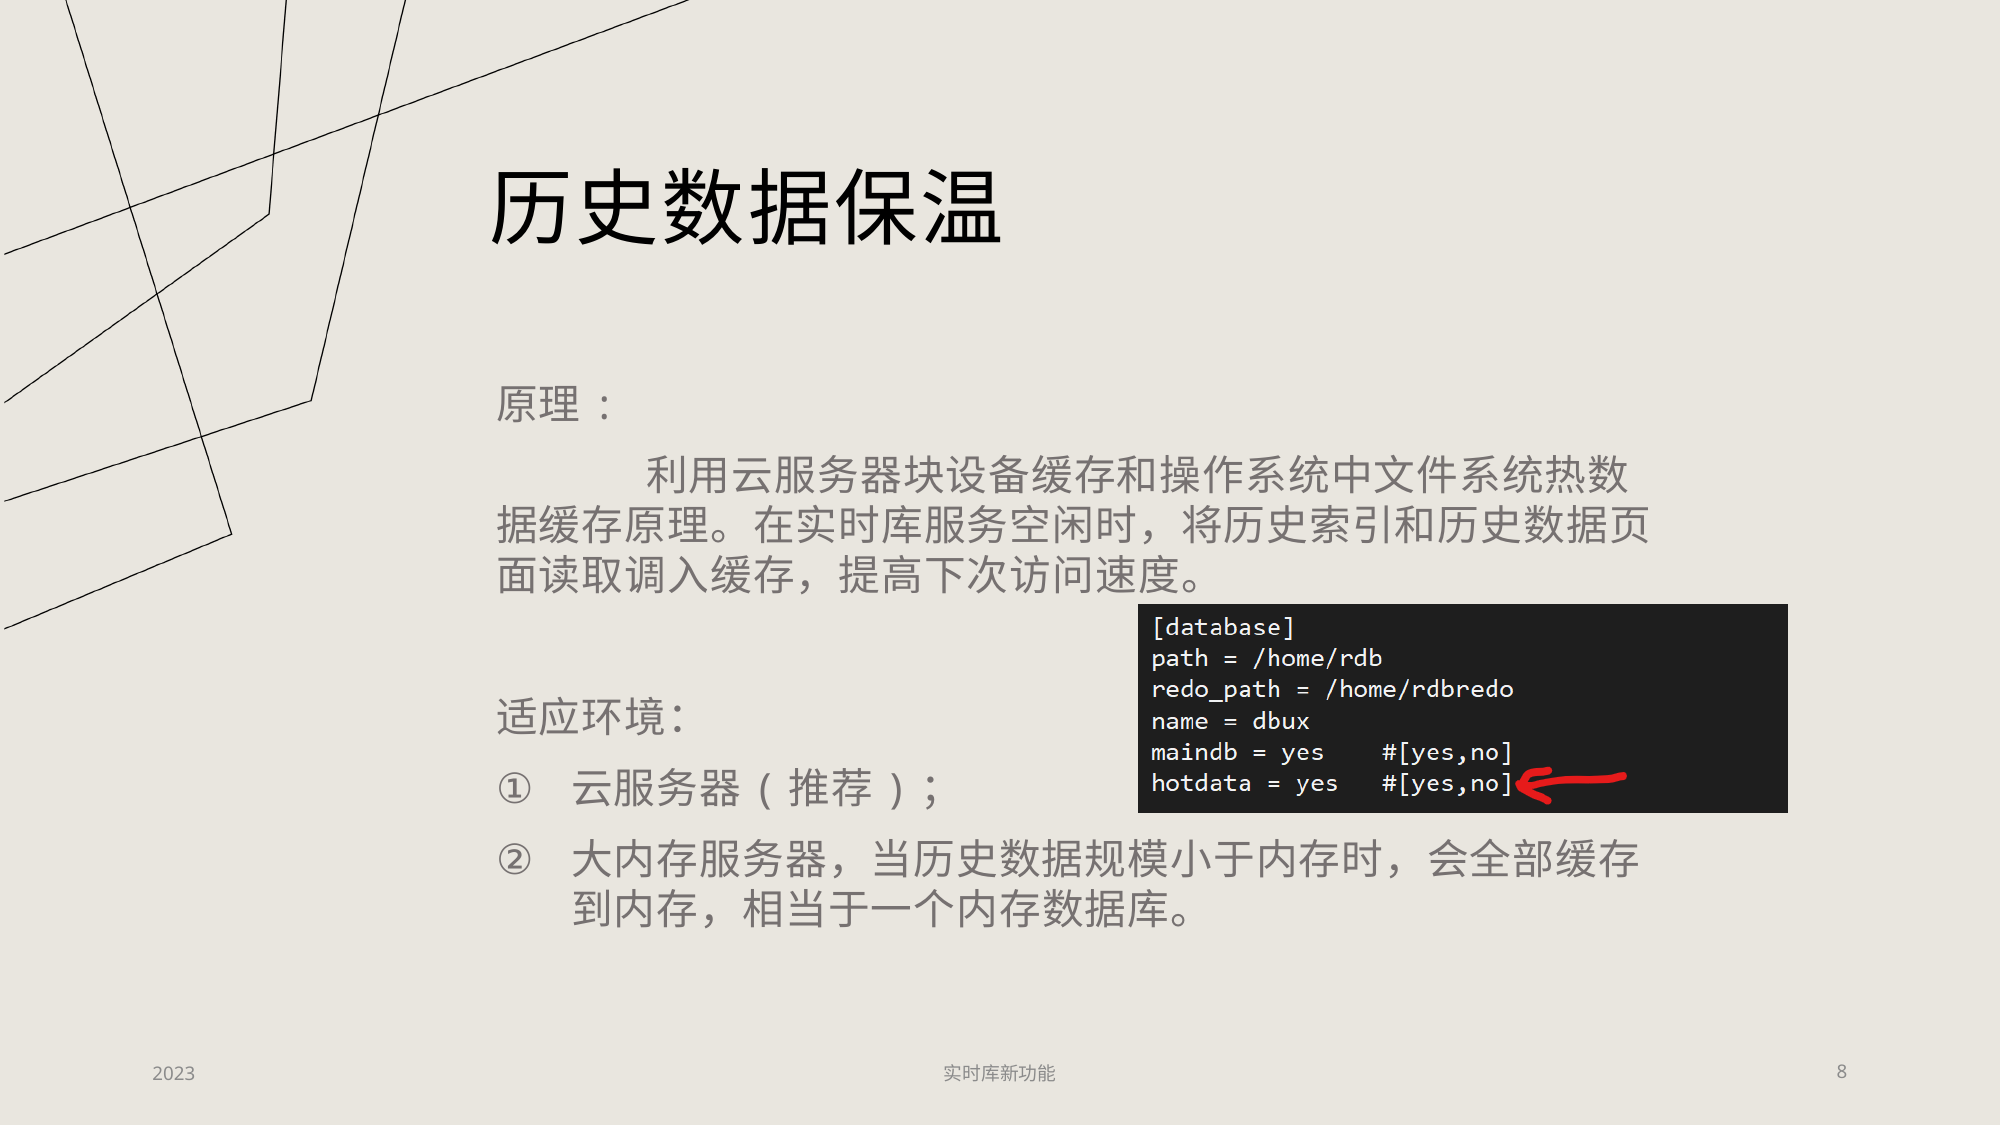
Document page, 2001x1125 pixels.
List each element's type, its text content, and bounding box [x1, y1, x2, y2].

slide_number 2023 [137, 1042, 588, 1103]
list 原理: 利用云服务器块设备缓存和操作系统中文件系统热数据缓存原理。在实时库服务空闲时，将历史索引和历史数据页面读取调入缓存，提高下次访问速度。 适应环境： 云服务器(推荐)； 大内存服务器，当历史数据规模小于内存时，会全部缓存到内存，相当于一个内存数据库。 [481, 370, 1687, 961]
title 历史数据保温 [474, 103, 1267, 321]
picture [1138, 604, 1788, 813]
footer 实时库新功能 [662, 1042, 1338, 1103]
slide_number 8 [1412, 1042, 1863, 1103]
picture [4, 0, 721, 642]
